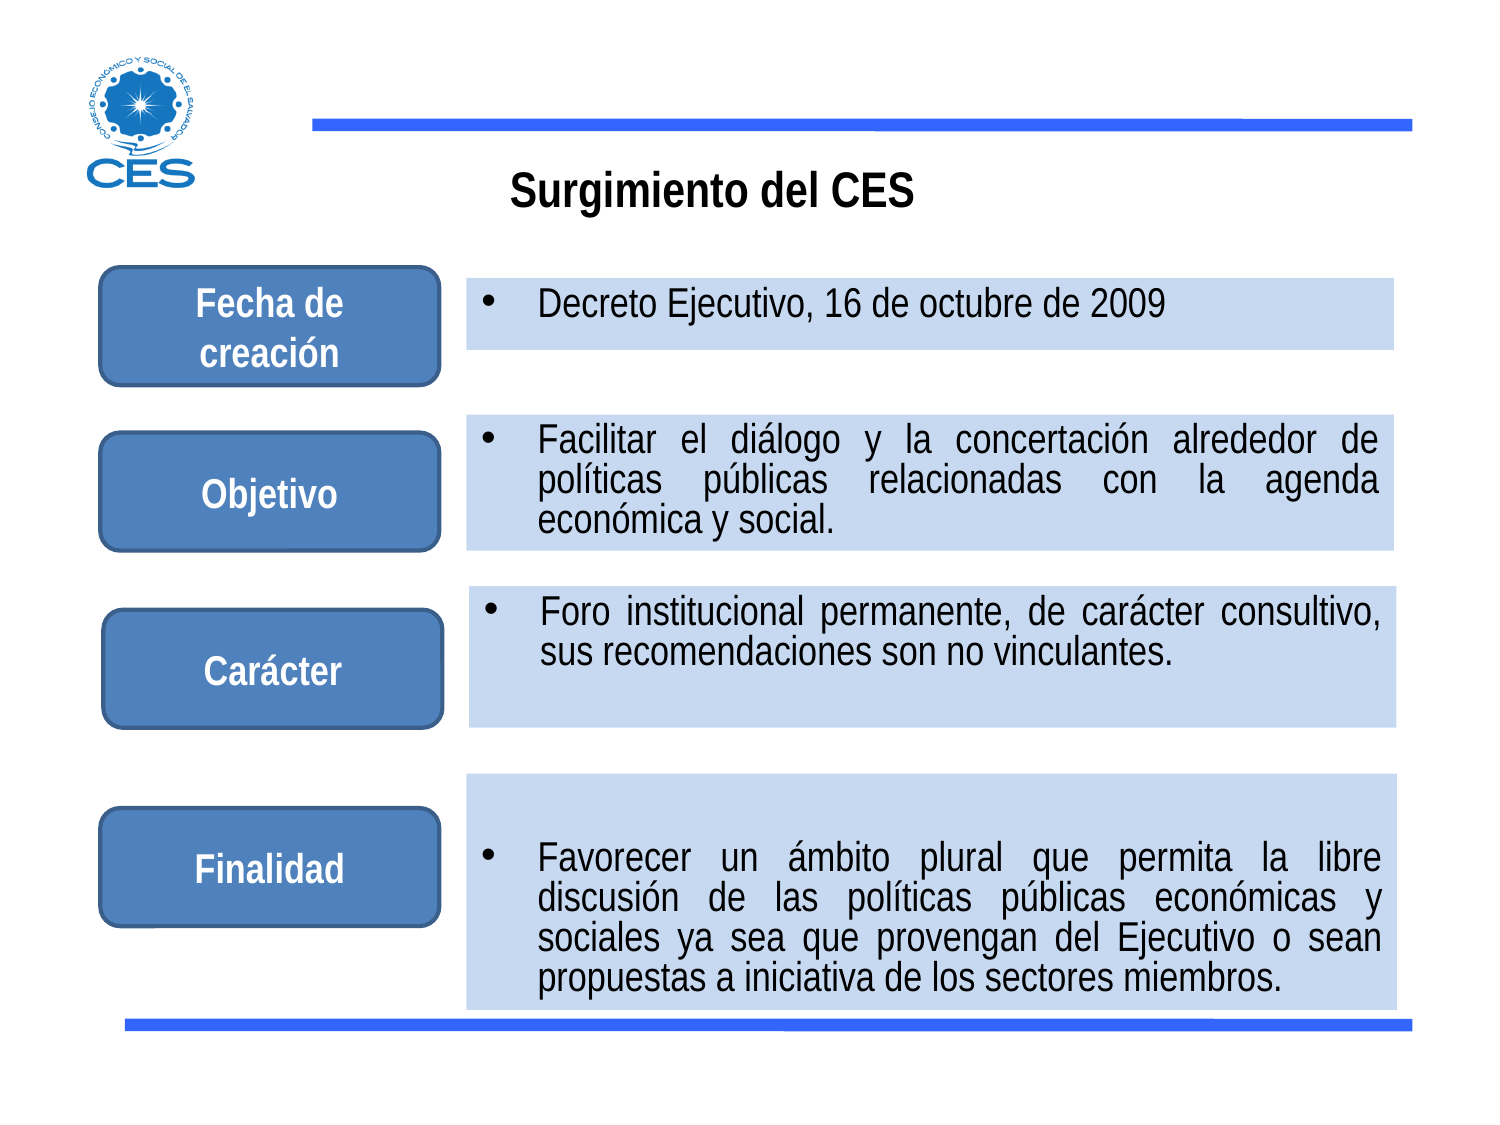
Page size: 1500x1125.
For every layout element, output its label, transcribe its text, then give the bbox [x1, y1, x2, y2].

text_box Finalidad [98, 805, 442, 929]
picture [37, 49, 247, 198]
text_box Surgimiento del CES [374, 149, 1050, 225]
text_box Carácter [101, 607, 445, 730]
text_box Fecha de creación [98, 265, 442, 388]
text_box Objetivo [98, 430, 442, 553]
text_box Facilitar el diálogo y la concertación alrededor de políticas públicas relacionadas con la agenda económica y social. [466, 414, 1394, 551]
text_box Favorecer un ámbito plural que permita la libre discusión de las políticas públicas económicas y sociales ya sea que provengan del Ejecutivo o sean propuestas a iniciativa de los sectores miembros. [466, 773, 1397, 1010]
text_box Foro institucional permanente, de carácter consultivo, sus recomendaciones son no vinculantes. [469, 586, 1397, 728]
list Decreto Ejecutivo, 16 de octubre de 2009 [466, 277, 1395, 351]
